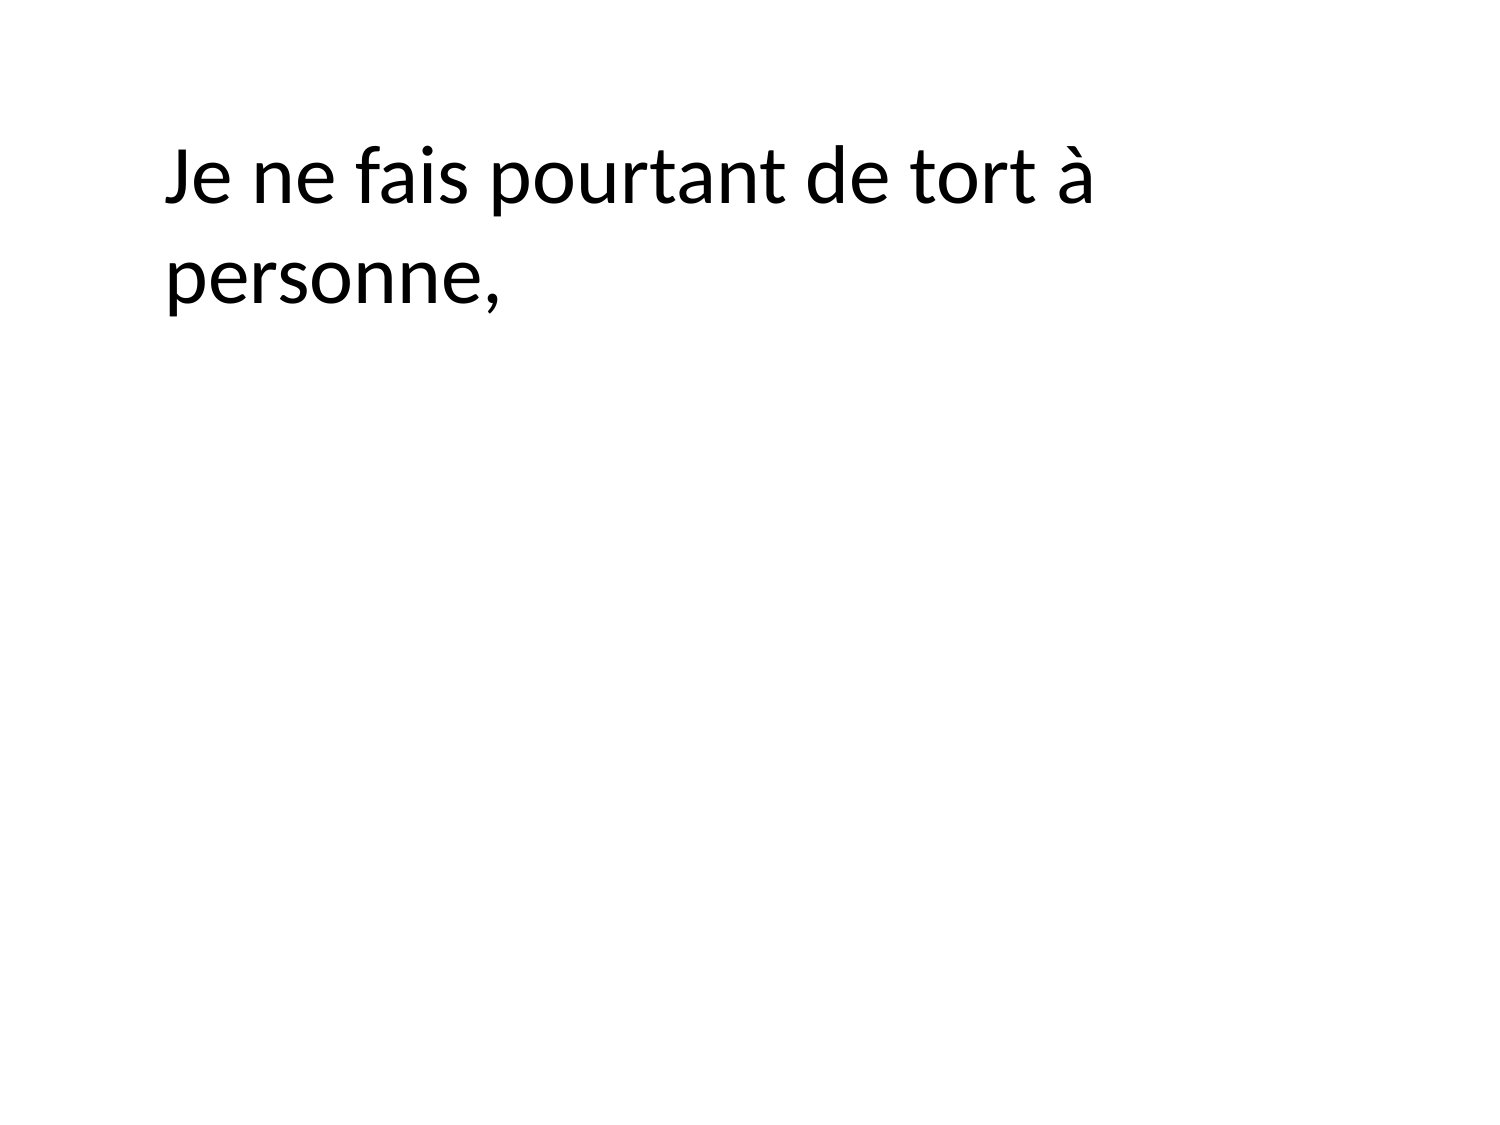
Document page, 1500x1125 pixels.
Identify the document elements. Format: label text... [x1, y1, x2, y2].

text_box Je ne fais pourtant de tort à personne, [150, 112, 1388, 428]
